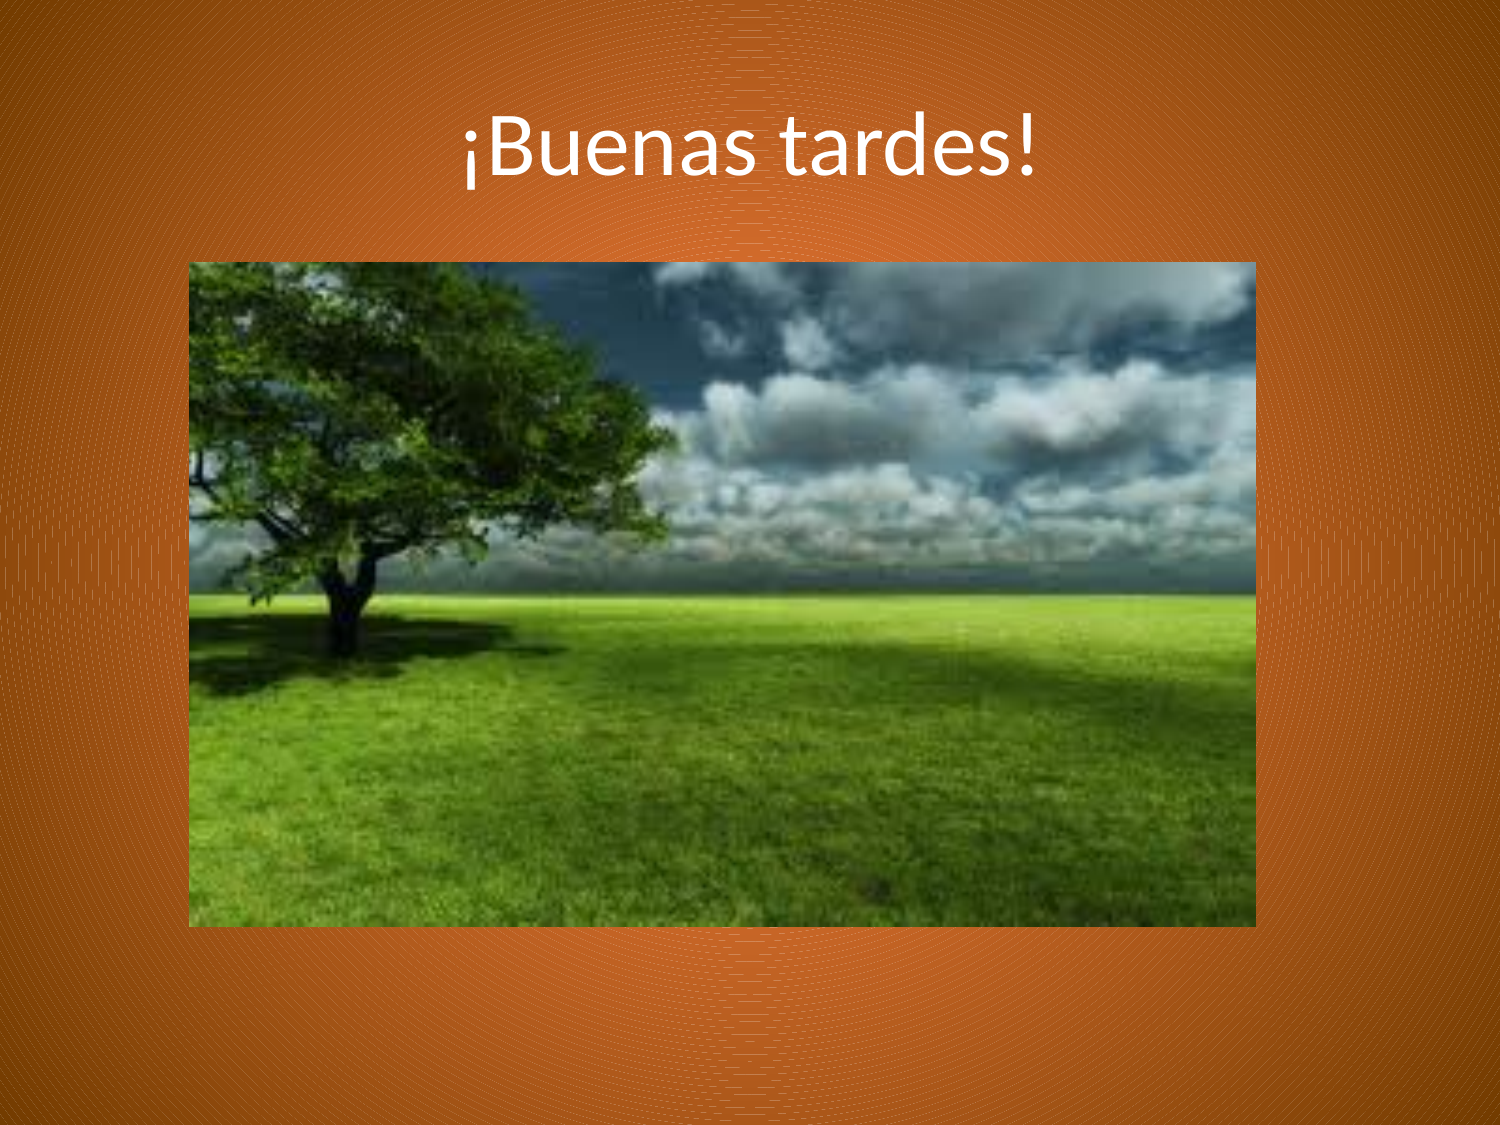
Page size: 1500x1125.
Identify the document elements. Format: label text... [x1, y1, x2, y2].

picture [189, 262, 1256, 927]
title ¡Buenas tardes! [75, 45, 1425, 233]
